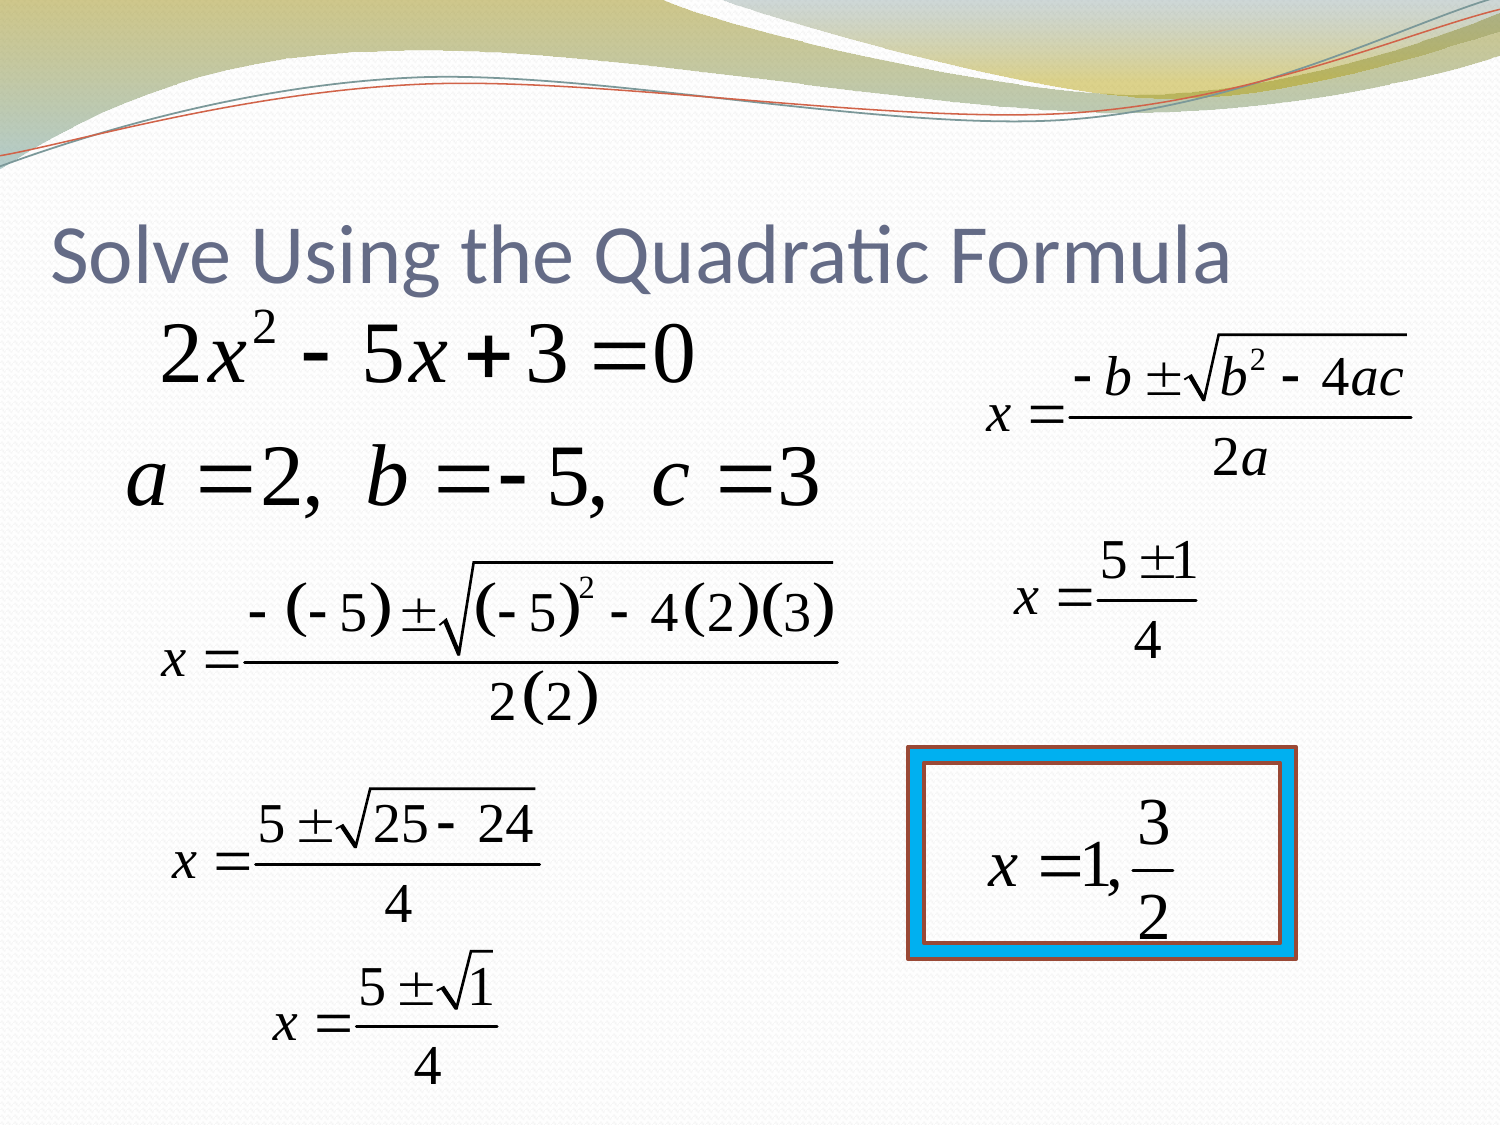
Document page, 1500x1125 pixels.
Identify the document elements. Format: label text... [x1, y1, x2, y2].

title Solve Using the Quadratic Formula [50, 125, 1400, 301]
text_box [149, 549, 849, 752]
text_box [261, 937, 511, 1098]
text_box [112, 424, 837, 543]
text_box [1002, 524, 1210, 671]
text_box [974, 323, 1426, 488]
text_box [160, 774, 551, 935]
text_box [906, 745, 1298, 961]
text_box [146, 287, 710, 405]
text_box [974, 780, 1188, 955]
